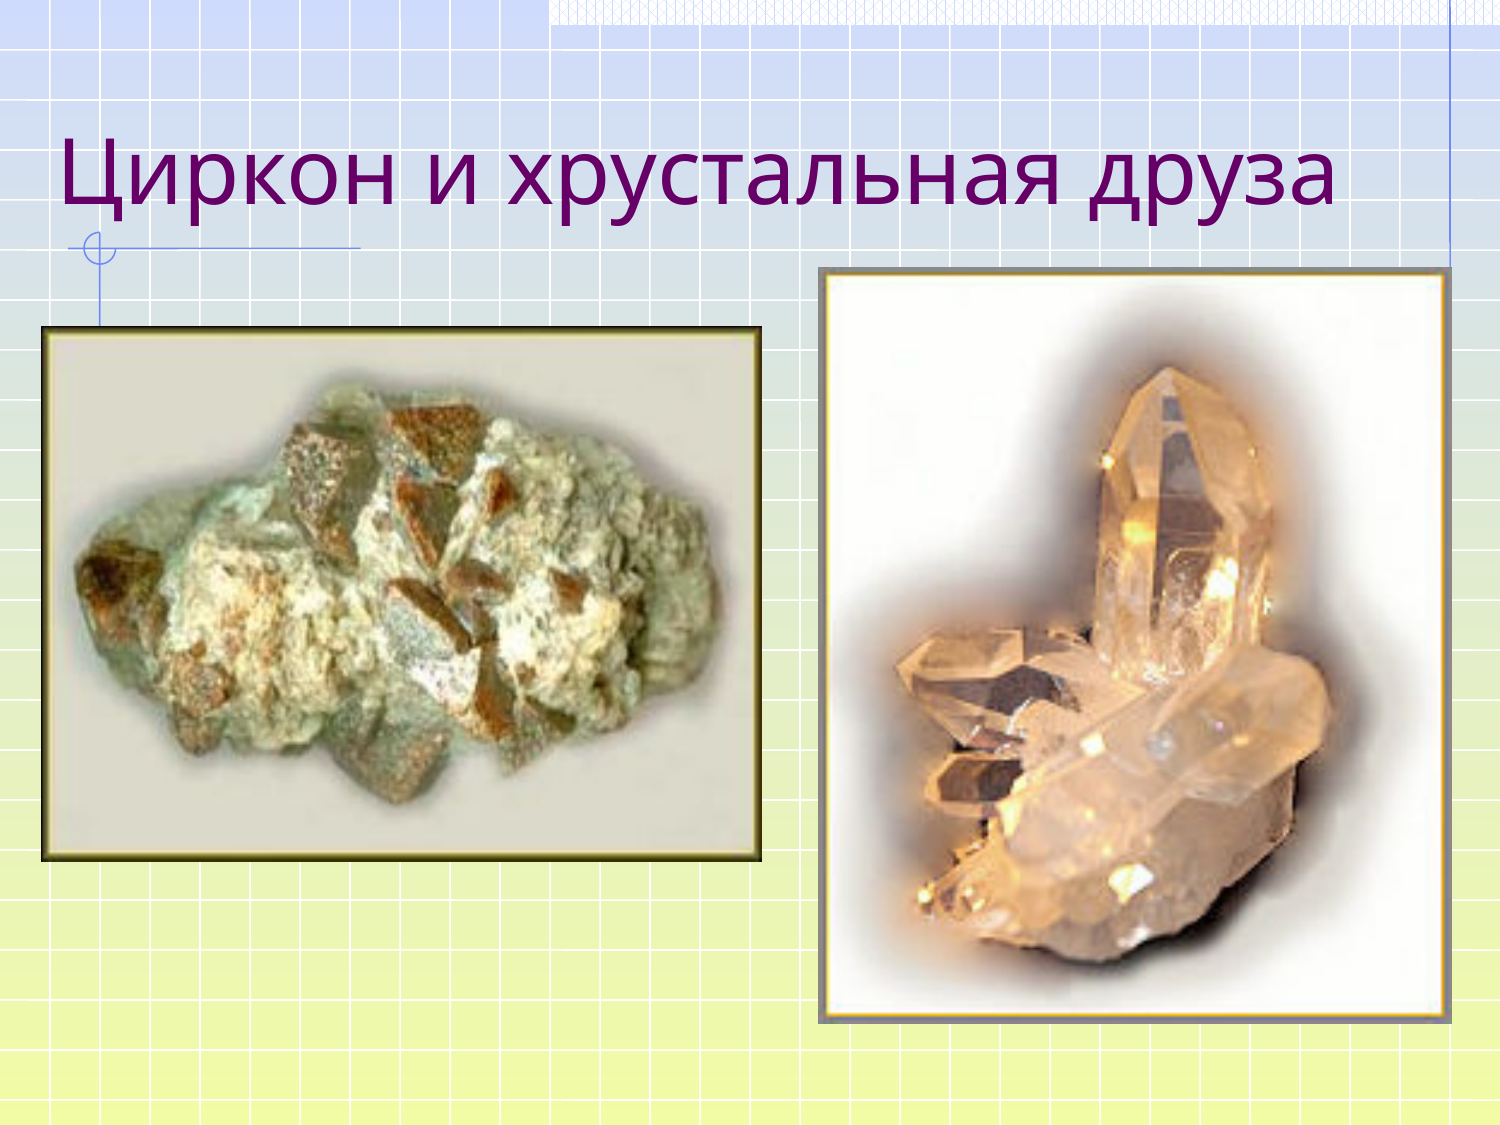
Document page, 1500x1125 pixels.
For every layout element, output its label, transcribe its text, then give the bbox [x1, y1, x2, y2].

picture [818, 266, 1452, 1024]
title Циркон и хрустальная друза [40, 42, 1392, 231]
picture [40, 325, 762, 862]
